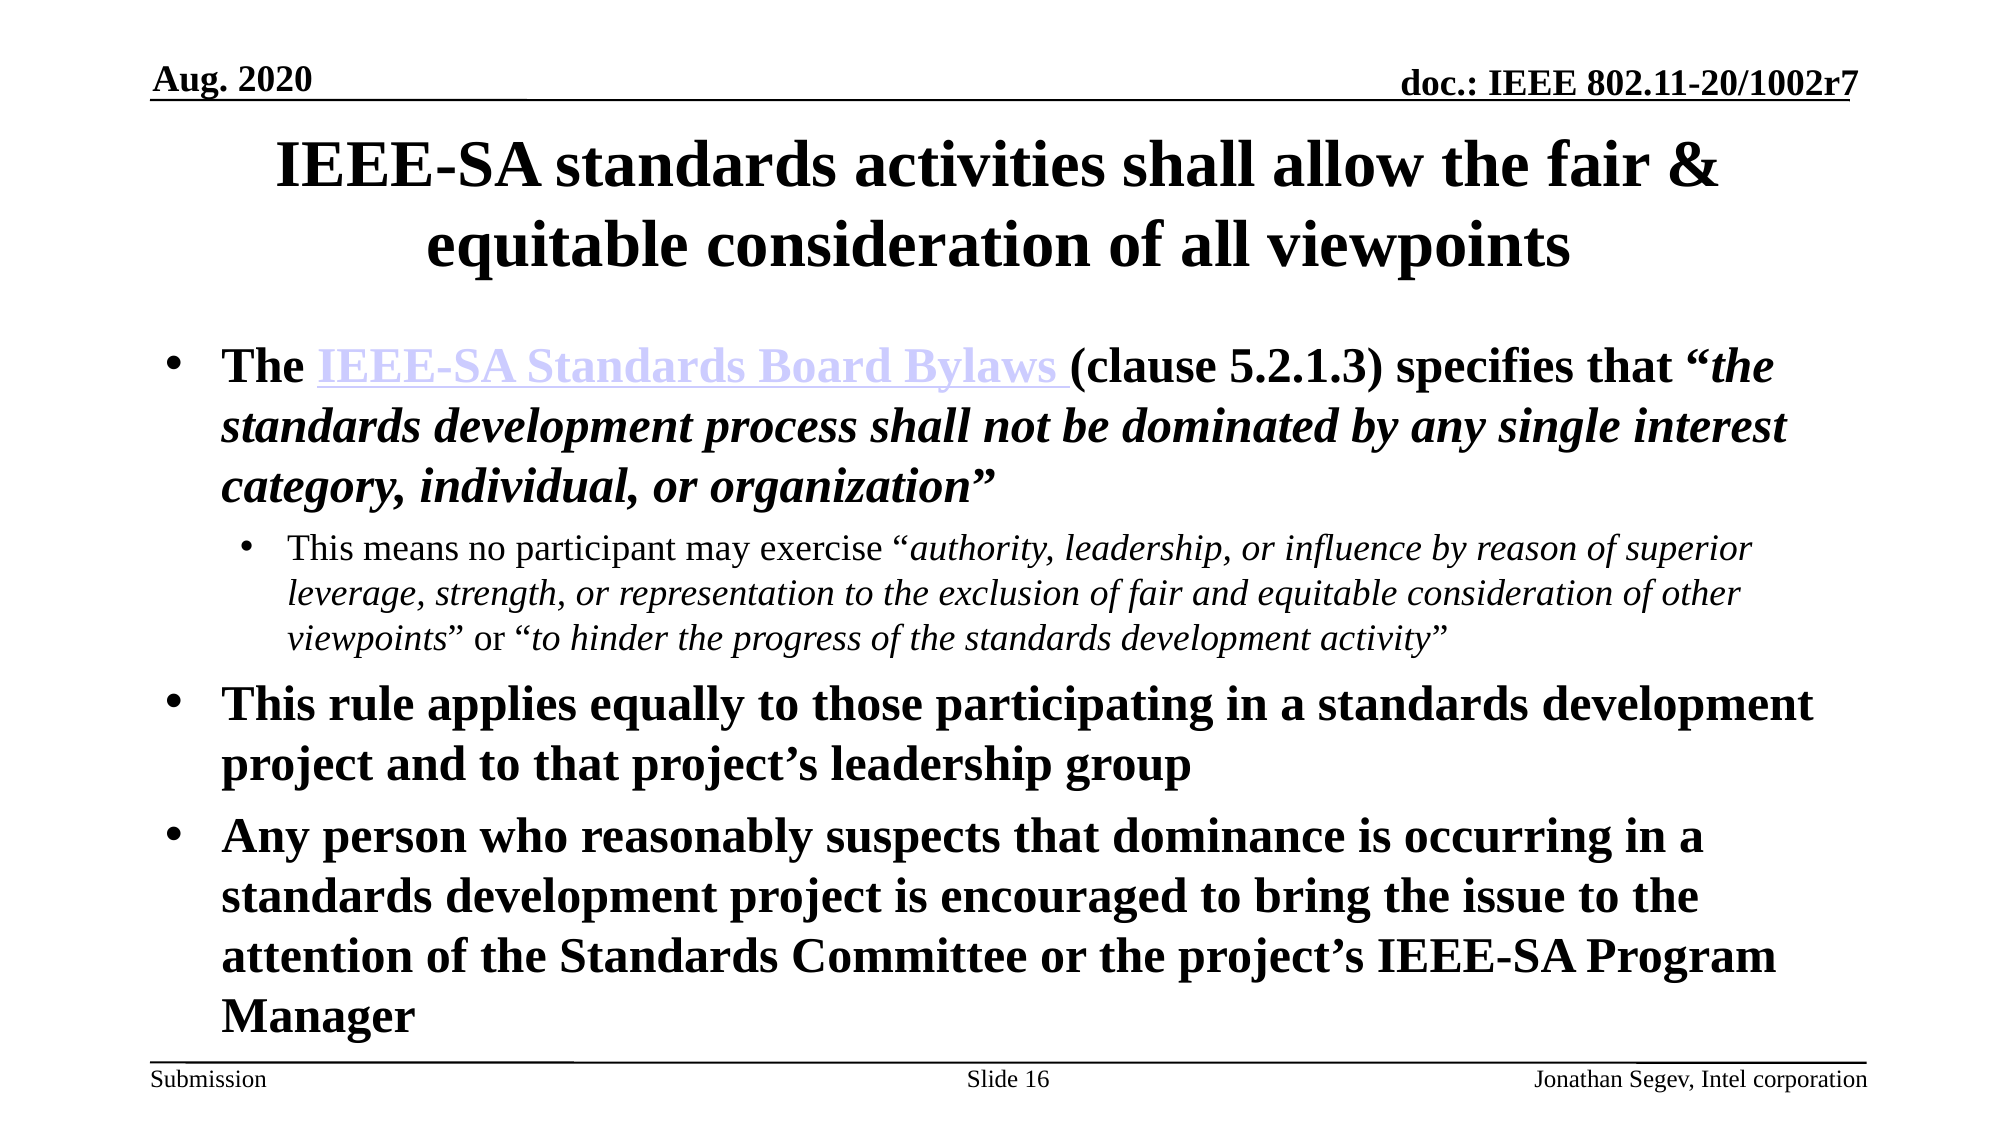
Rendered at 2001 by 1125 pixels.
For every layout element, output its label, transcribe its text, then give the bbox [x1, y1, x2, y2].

list The IEEE-SA Standards Board Bylaws (clause 5.2.1.3) specifies that “the standards development process shall not be dominated by any single interest category, individual, or organization” This means no participant may exercise “authority, leadership, or influence by reason of superior leverage, strength, or representation to the exclusion of fair and equitable consideration of other viewpoints” or “to hinder the progress of the standards development activity” This rule applies equally to those participating in a standards development project and to that project’s leadership group Any person who reasonably suspects that dominance is occurring in a standards development project is encouraged to bring the issue to the attention of the Standards Committee or the project’s IEEE-SA Program Manager [149, 324, 1850, 1000]
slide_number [152, 54, 563, 100]
title IEEE-SA standards activities shall allow the fair & equitable consideration of all viewpoints [149, 112, 1850, 288]
slide_number Slide 16 [950, 1061, 1067, 1123]
footer Jonathan Segev, Intel corporation [1171, 1061, 1869, 1093]
